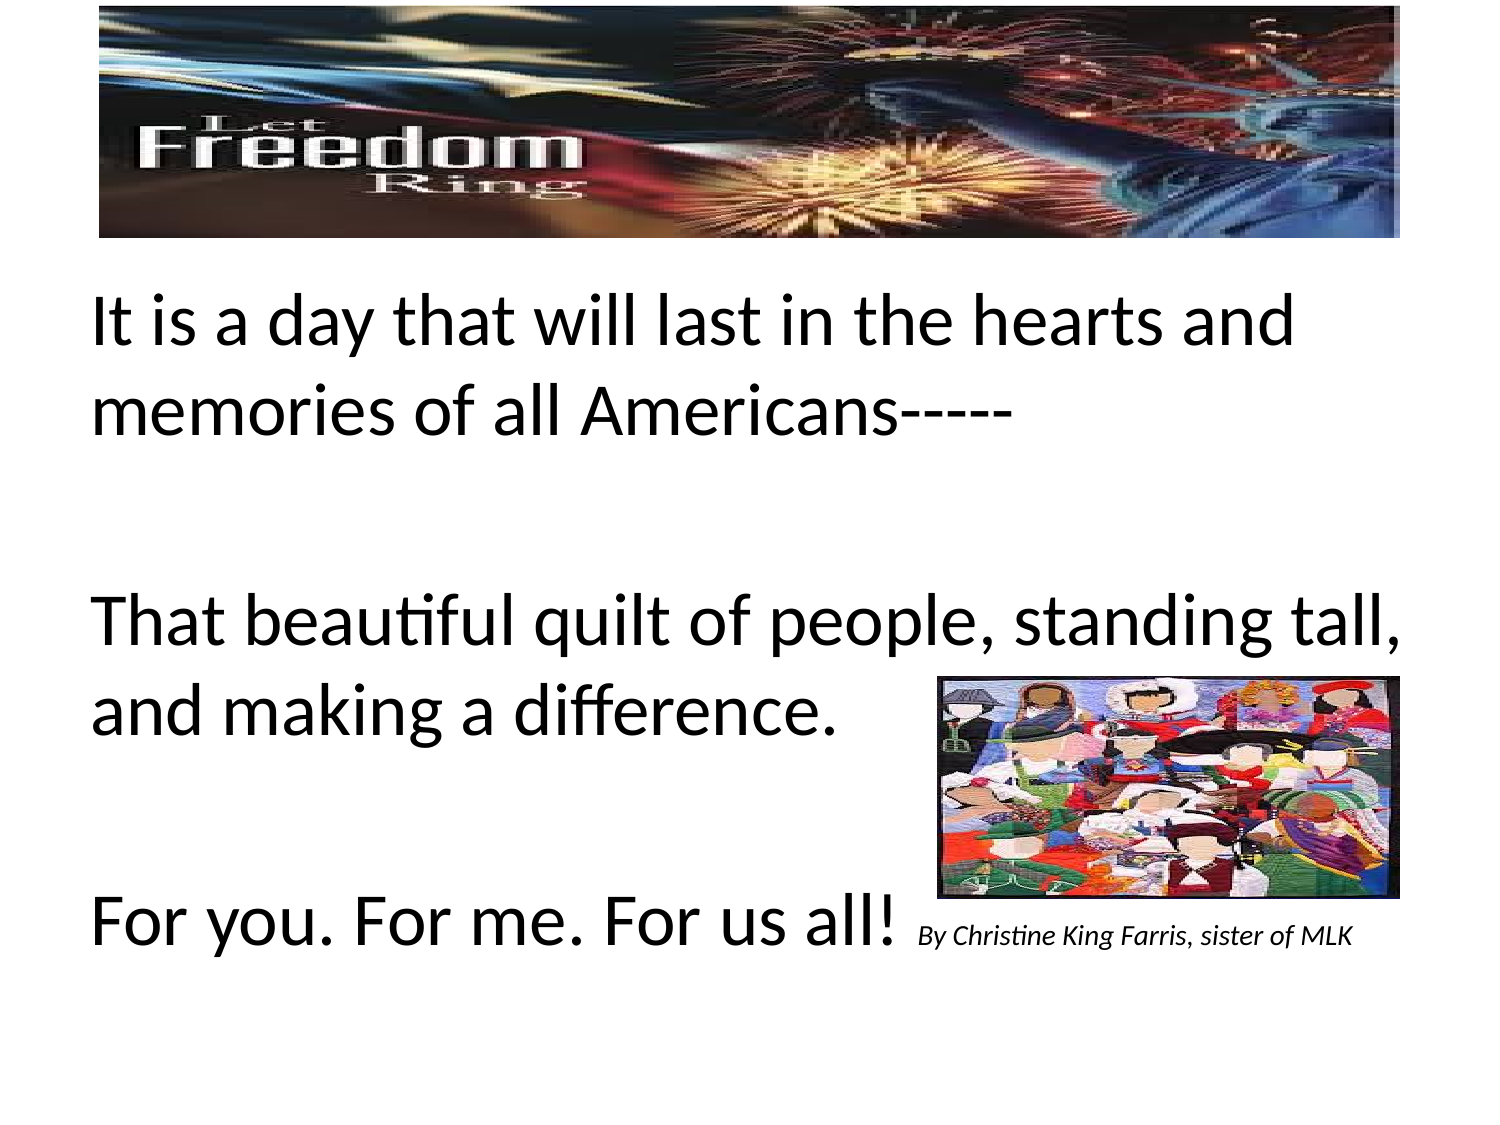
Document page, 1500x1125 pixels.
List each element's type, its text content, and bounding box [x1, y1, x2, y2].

picture [937, 676, 1401, 899]
list It is a day that will last in the hearts and memories of all Americans----- That beautiful quilt of people, standing tall, and making a difference. For you. For me. For us all! By Christine King Farris, sister of MLK [75, 262, 1425, 1005]
picture [99, 5, 1401, 238]
